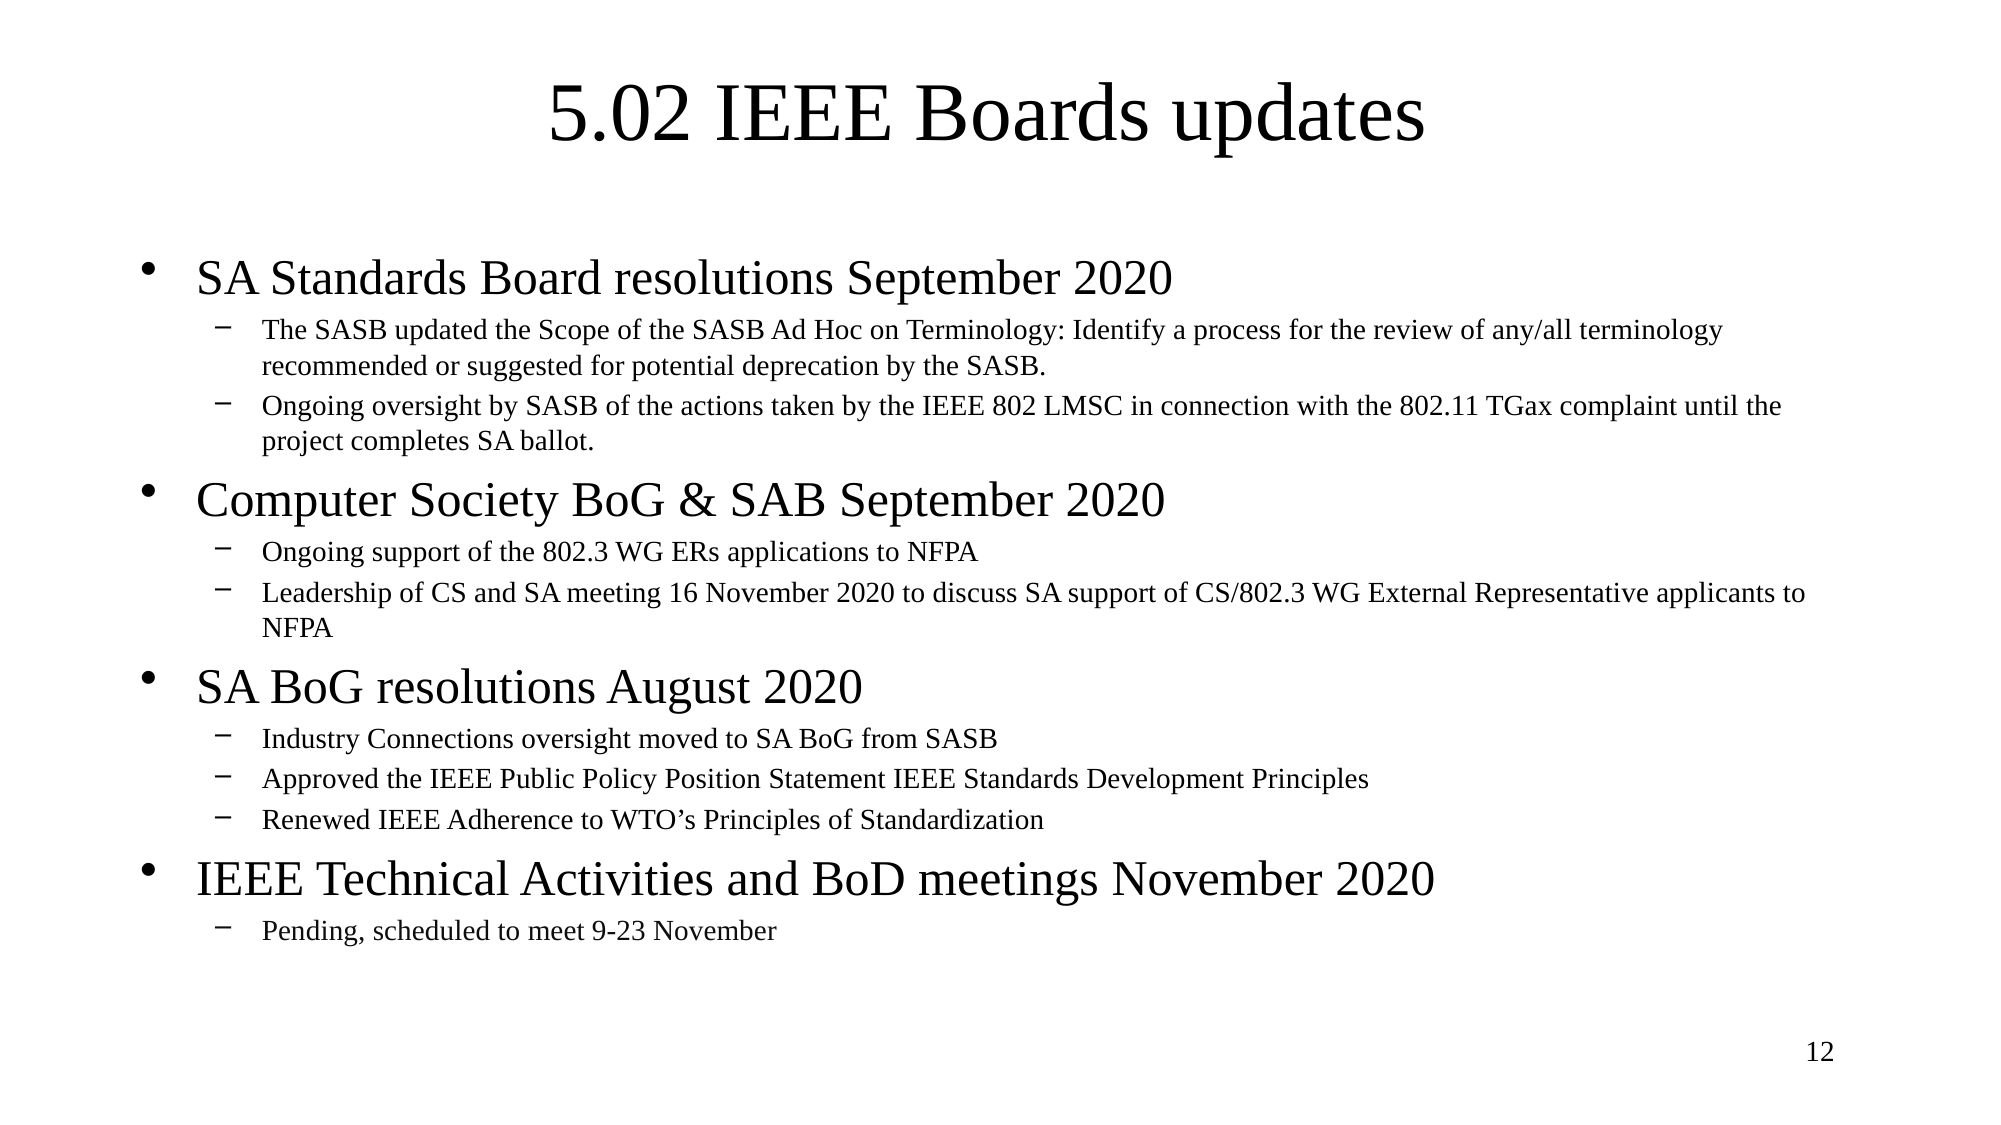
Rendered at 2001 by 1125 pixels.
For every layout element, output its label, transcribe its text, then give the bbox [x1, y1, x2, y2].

slide_number 12 [1433, 1024, 1851, 1101]
text_box 5.02 IEEE Boards updates [349, 50, 1625, 238]
list SA Standards Board resolutions September 2020 The SASB updated the Scope of the SASB Ad Hoc on Terminology: Identify a process for the review of any/all terminology recommended or suggested for potential deprecation by the SASB. Ongoing oversight by SASB of the actions taken by the IEEE 802 LMSC in connection with the 802.11 TGax complaint until the project completes SA ballot. Computer Society BoG & SAB September 2020 Ongoing support of the 802.3 WG ERs applications to NFPA Leadership of CS and SA meeting 16 November 2020 to discuss SA support of CS/802.3 WG External Representative applicants to NFPA SA BoG resolutions August 2020 Industry Connections oversight moved to SA BoG from SASB Approved the IEEE Public Policy Position Statement IEEE Standards Development Principles Renewed IEEE Adherence to WTO’s Principles of Standardization IEEE Technical Activities and BoD meetings November 2020 Pending, scheduled to meet 9-23 November [124, 237, 1888, 913]
